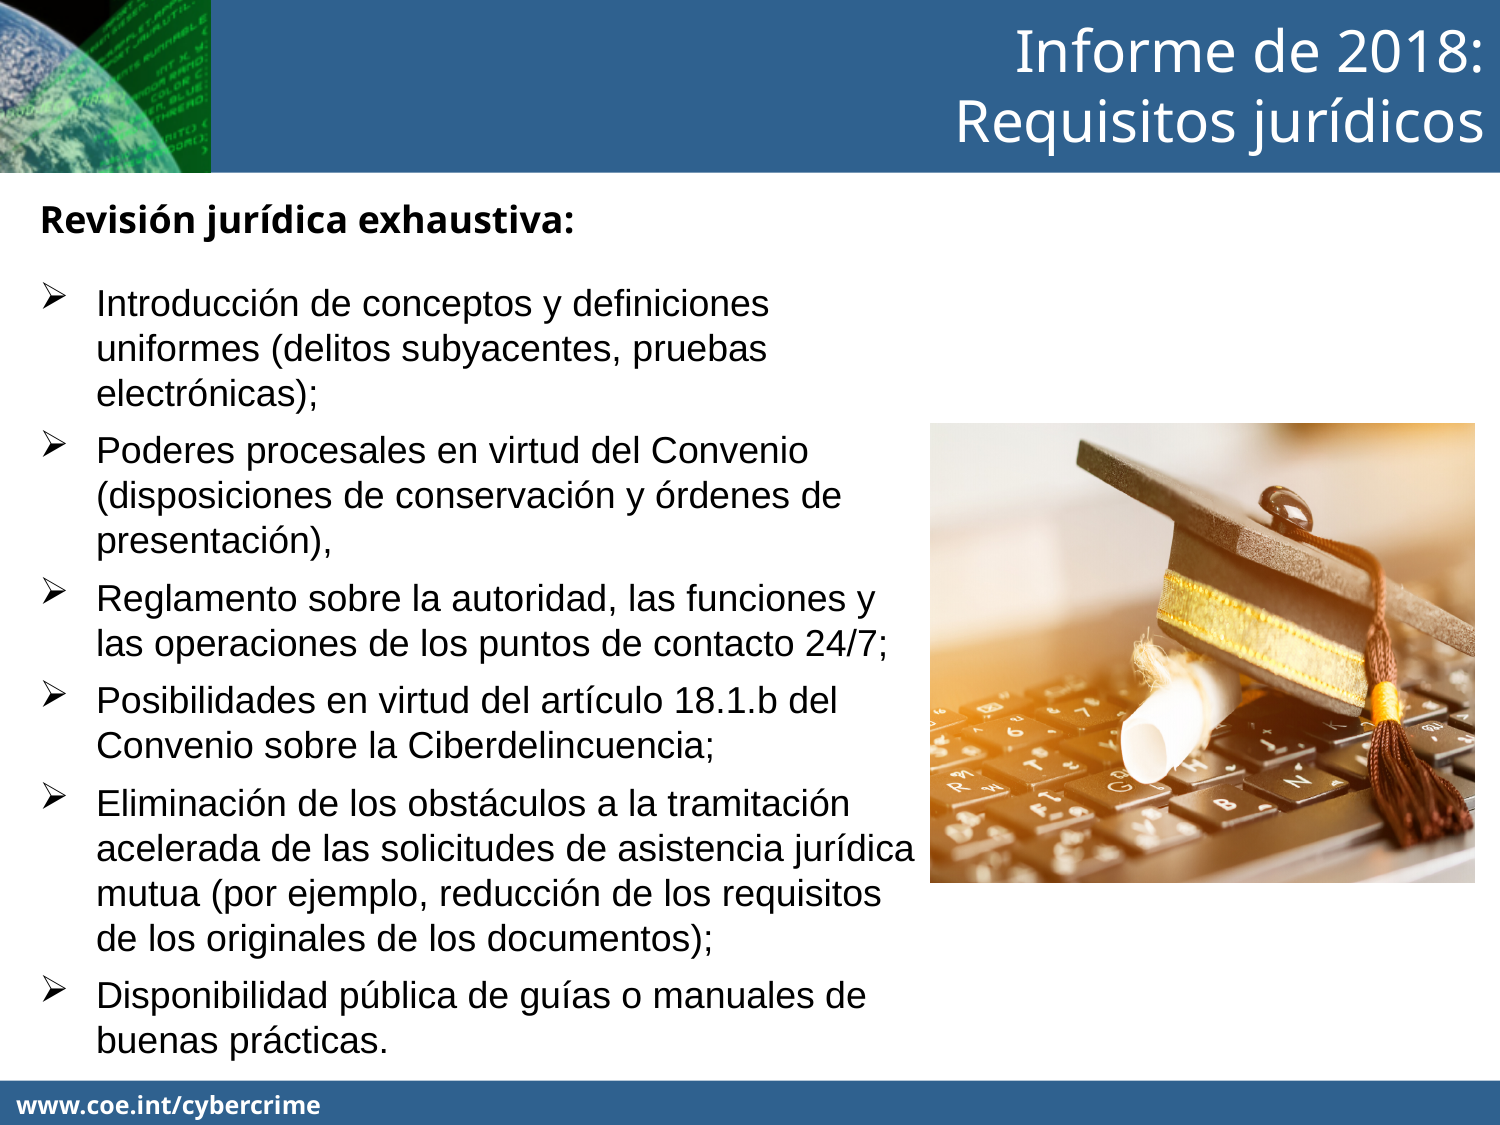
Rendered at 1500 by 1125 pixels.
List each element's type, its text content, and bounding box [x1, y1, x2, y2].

text_box Revisión jurídica exhaustiva: Introducción de conceptos y definiciones uniformes (delitos subyacentes, pruebas electrónicas); Poderes procesales en virtud del Convenio (disposiciones de conservación y órdenes de presentación), Reglamento sobre la autoridad, las funciones y las operaciones de los puntos de contacto 24/7; Posibilidades en virtud del artículo 18.1.b del Convenio sobre la Ciberdelincuencia; Eliminación de los obstáculos a la tramitación acelerada de las solicitudes de asistencia jurídica mutua (por ejemplo, reducción de los requisitos de los originales de los documentos); Disponibilidad pública de guías o manuales de buenas prácticas. [24, 188, 931, 1069]
text_box Informe de 2018: Requisitos jurídicos [214, 0, 1500, 175]
picture [930, 423, 1476, 884]
text_box www.coe.int/cybercrime [1, 1082, 1500, 1125]
picture [0, 0, 212, 173]
text_box [0, 1079, 1500, 1125]
